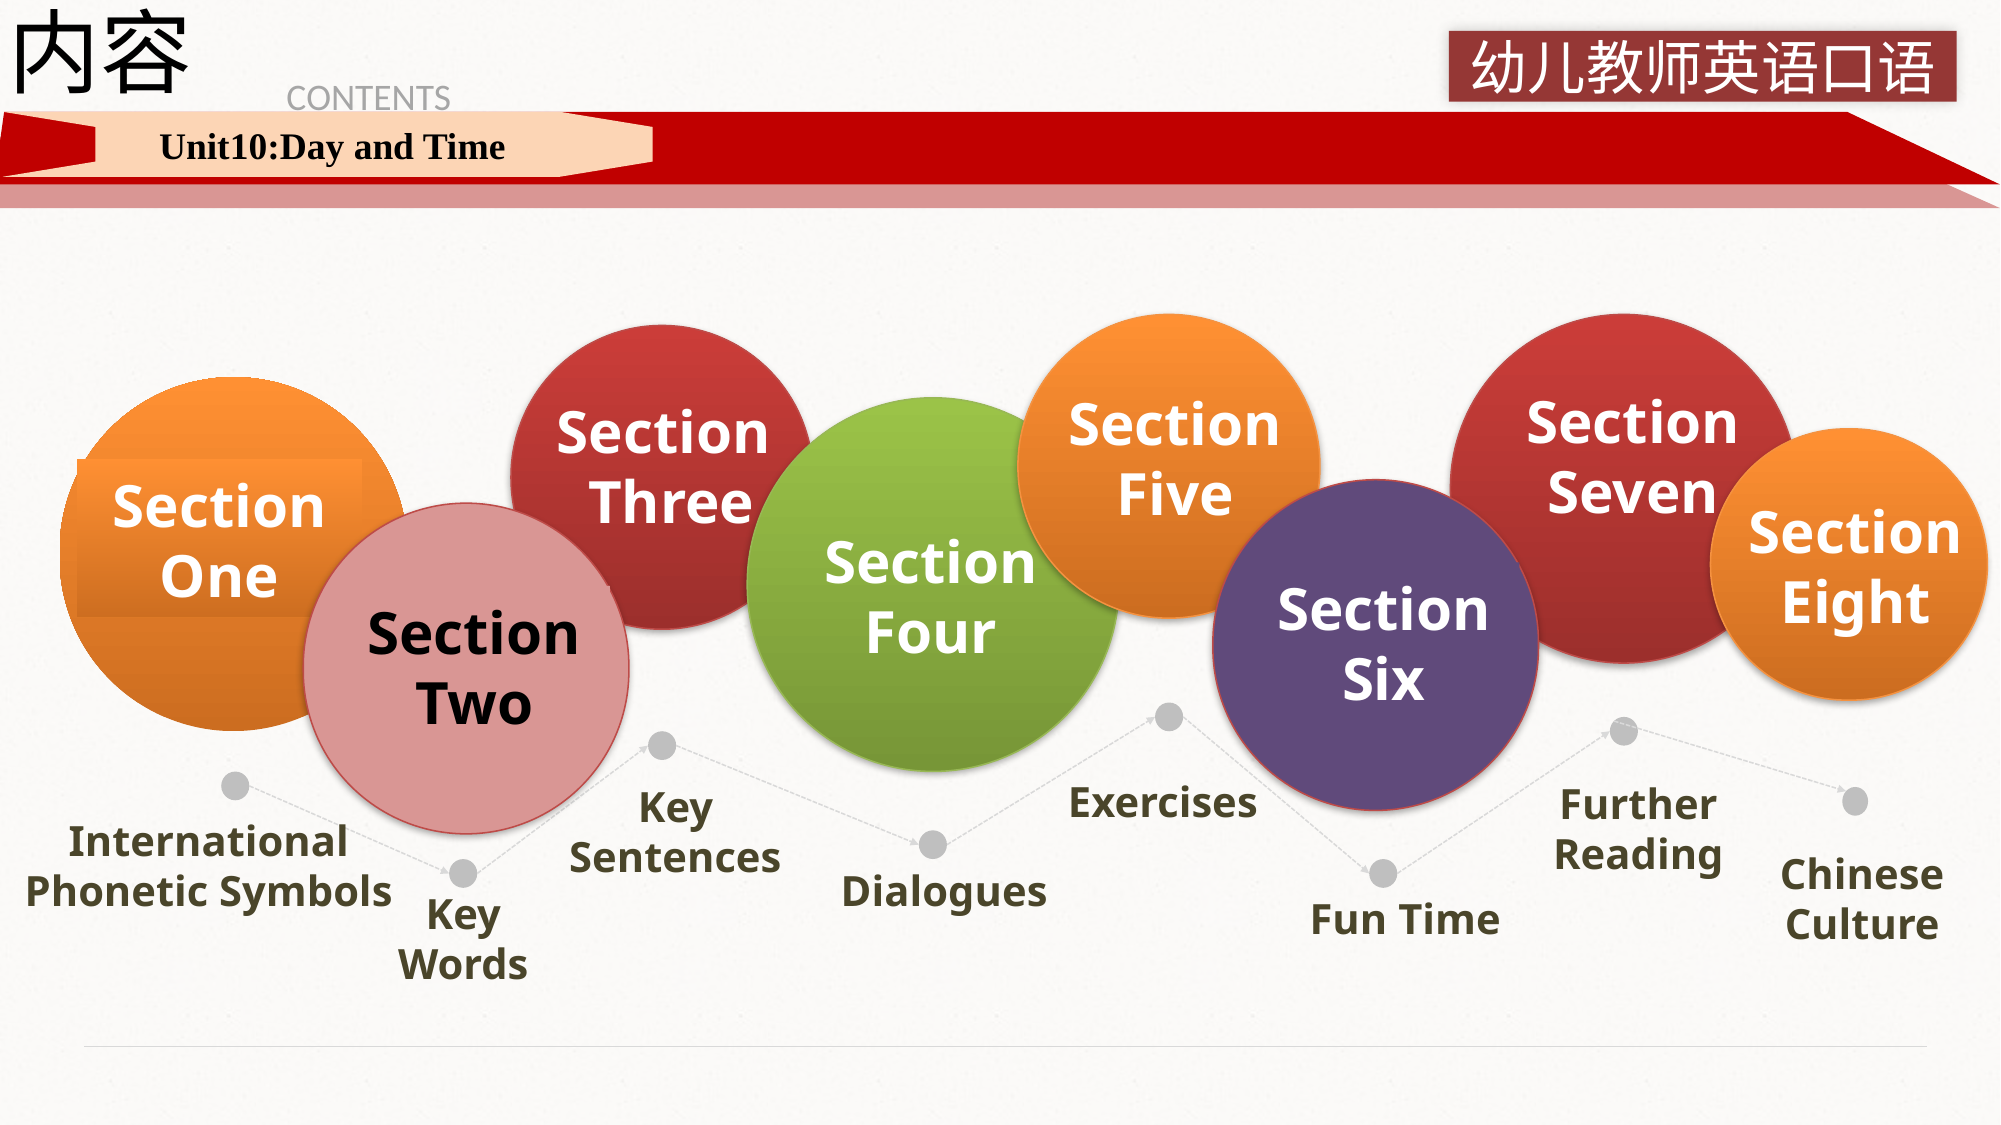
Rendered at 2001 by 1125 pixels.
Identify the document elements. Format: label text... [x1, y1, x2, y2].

text_box [0, 187, 2000, 211]
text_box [11, 314, 1993, 1047]
text_box [0, 109, 2000, 187]
text_box 内容 [0, 0, 571, 111]
text_box CONTENTS [184, 64, 553, 109]
text_box 幼儿教师英语口语 [1448, 30, 1957, 102]
text_box Unit10:Day and Time [0, 109, 655, 179]
